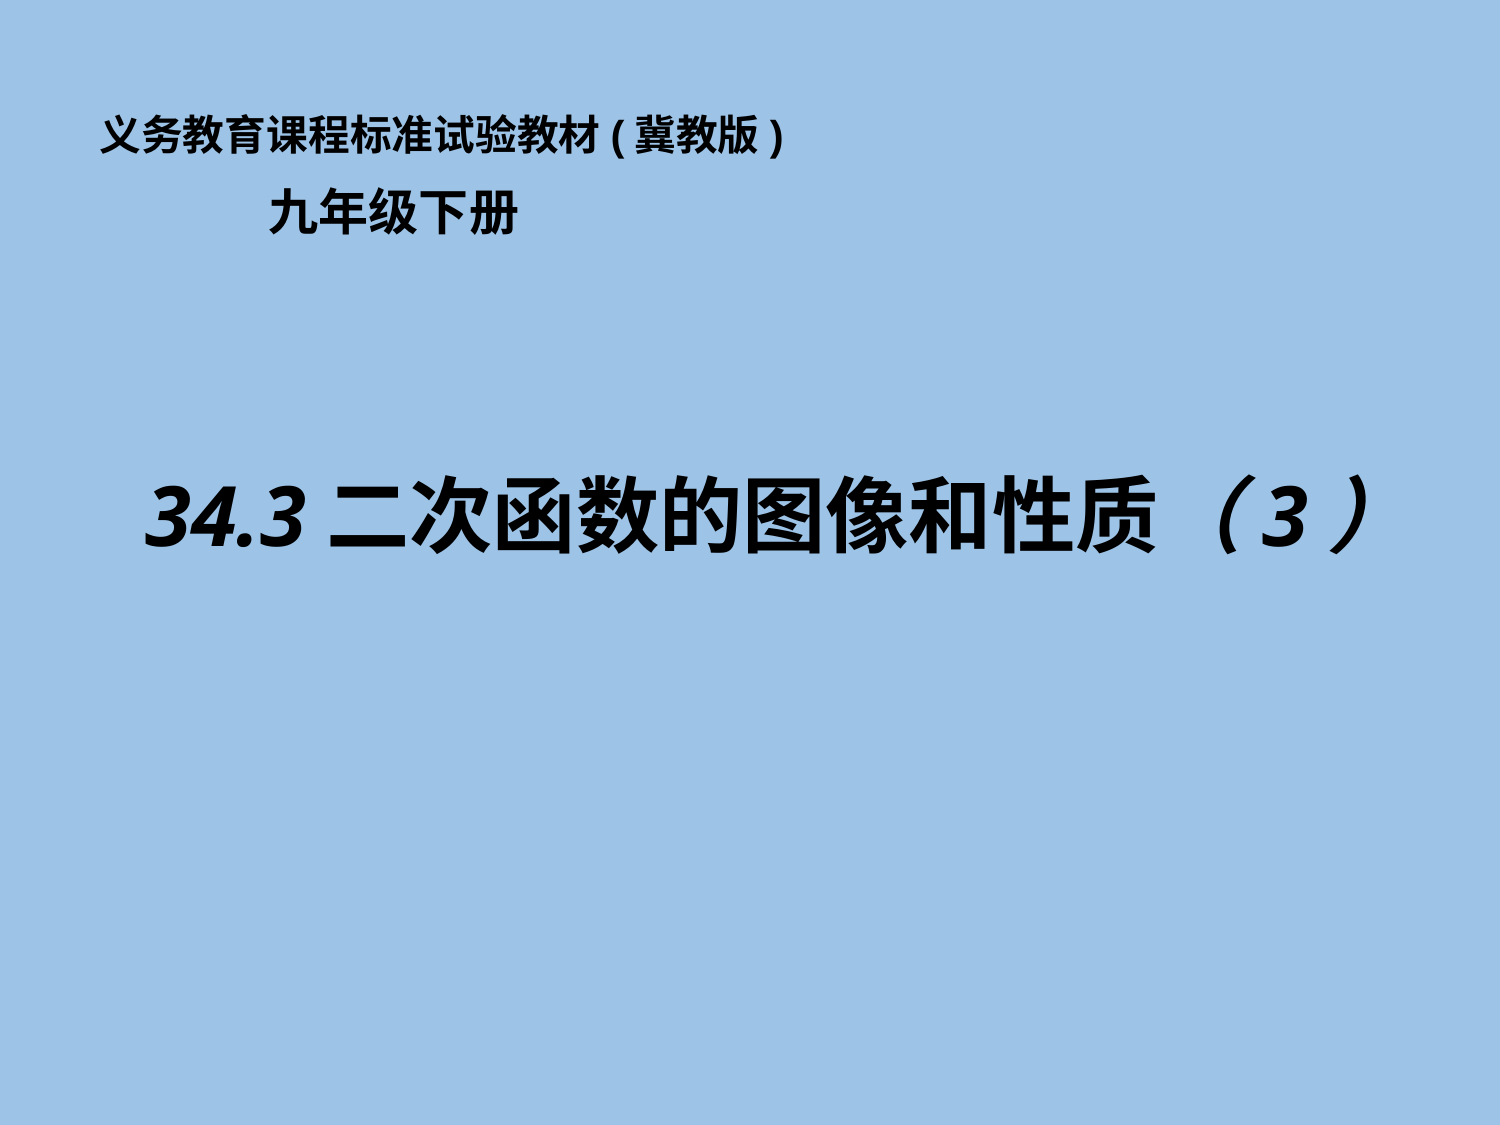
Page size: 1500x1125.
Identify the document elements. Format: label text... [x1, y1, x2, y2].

text_box 九年级下册 [254, 172, 534, 248]
text_box 义务教育课程标准试验教材(冀教版) [84, 101, 811, 167]
text_box 34.3二次函数的图像和性质（3） [130, 456, 1445, 571]
